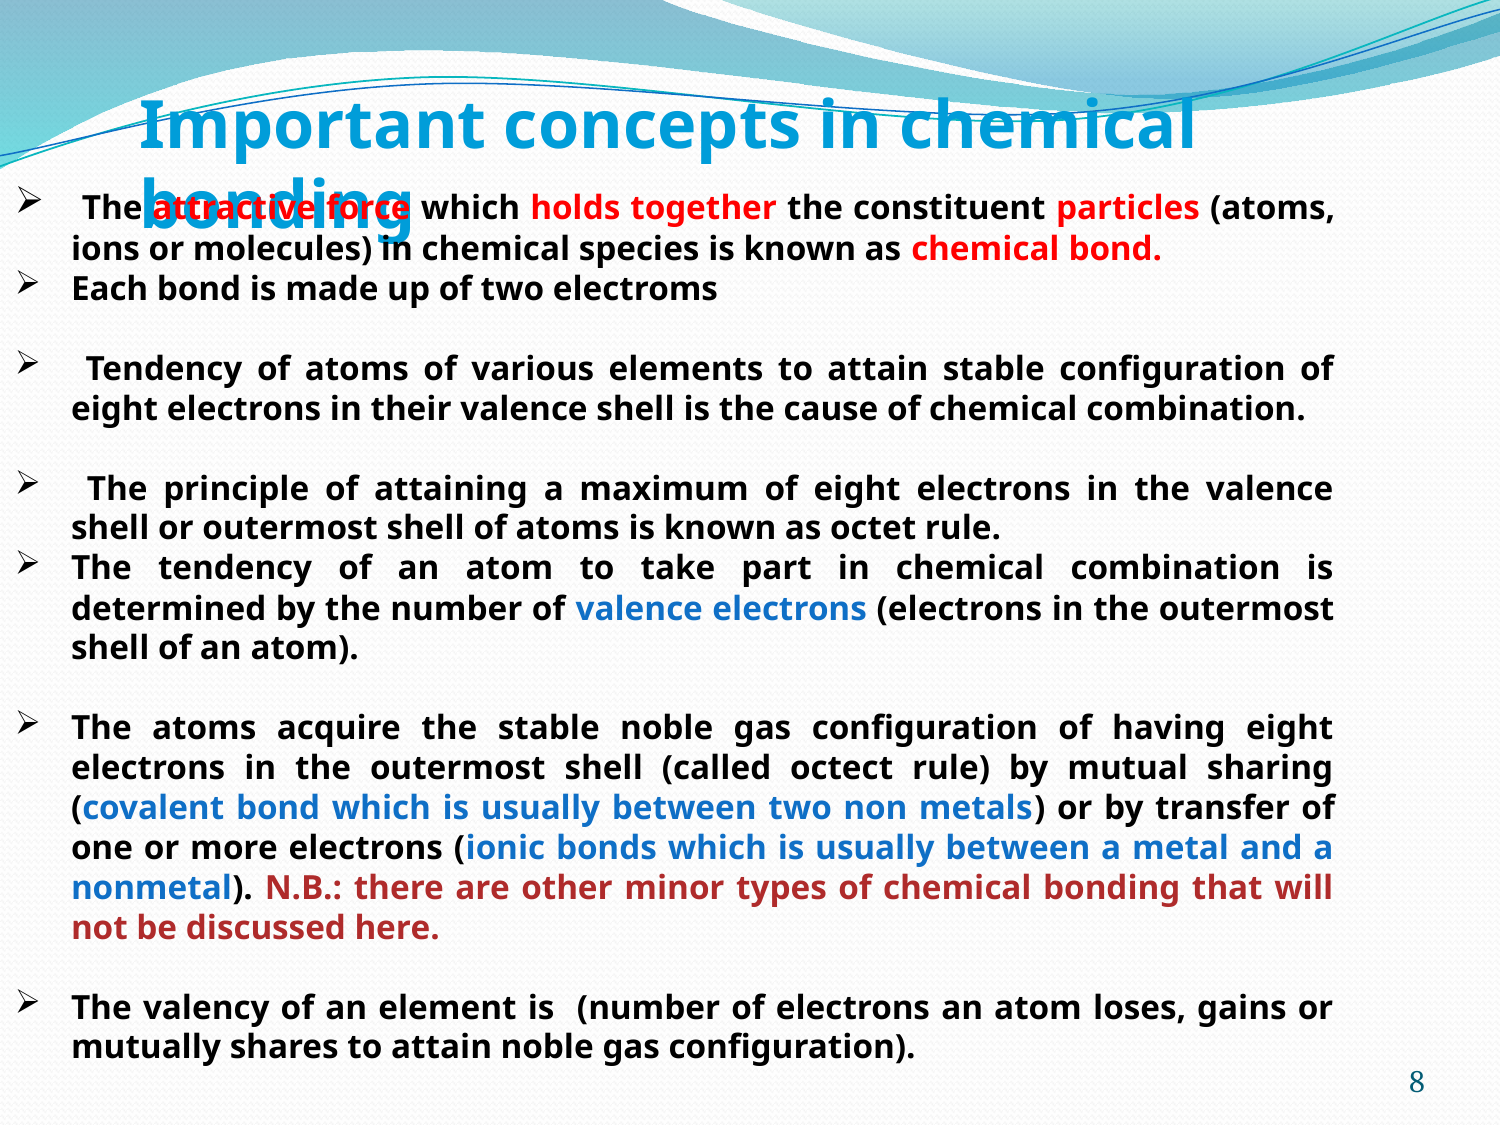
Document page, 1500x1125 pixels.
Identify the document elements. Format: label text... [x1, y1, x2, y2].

text_box Important concepts in chemical bonding [124, 74, 1475, 250]
slide_number 8 [1299, 1042, 1425, 1103]
text_box The attractive force which holds together the constituent particles (atoms, ions or molecules) in chemical species is known as chemical bond. Each bond is made up of two electroms Tendency of atoms of various elements to attain stable configuration of eight electrons in their valence shell is the cause of chemical combination. The principle of attaining a maximum of eight electrons in the valence shell or outermost shell of atoms is known as octet rule. The tendency of an atom to take part in chemical combination is determined by the number of valence electrons (electrons in the outermost shell of an atom). The atoms acquire the stable noble gas configuration of having eight electrons in the outermost shell (called octect rule) by mutual sharing (covalent bond which is usually between two non metals) or by transfer of one or more electrons (ionic bonds which is usually between a metal and a nonmetal). N.B.: there are other minor types of chemical bonding that will not be discussed here. The valency of an element is (number of electrons an atom loses, gains or mutually shares to attain noble gas configuration). [0, 174, 1350, 1073]
